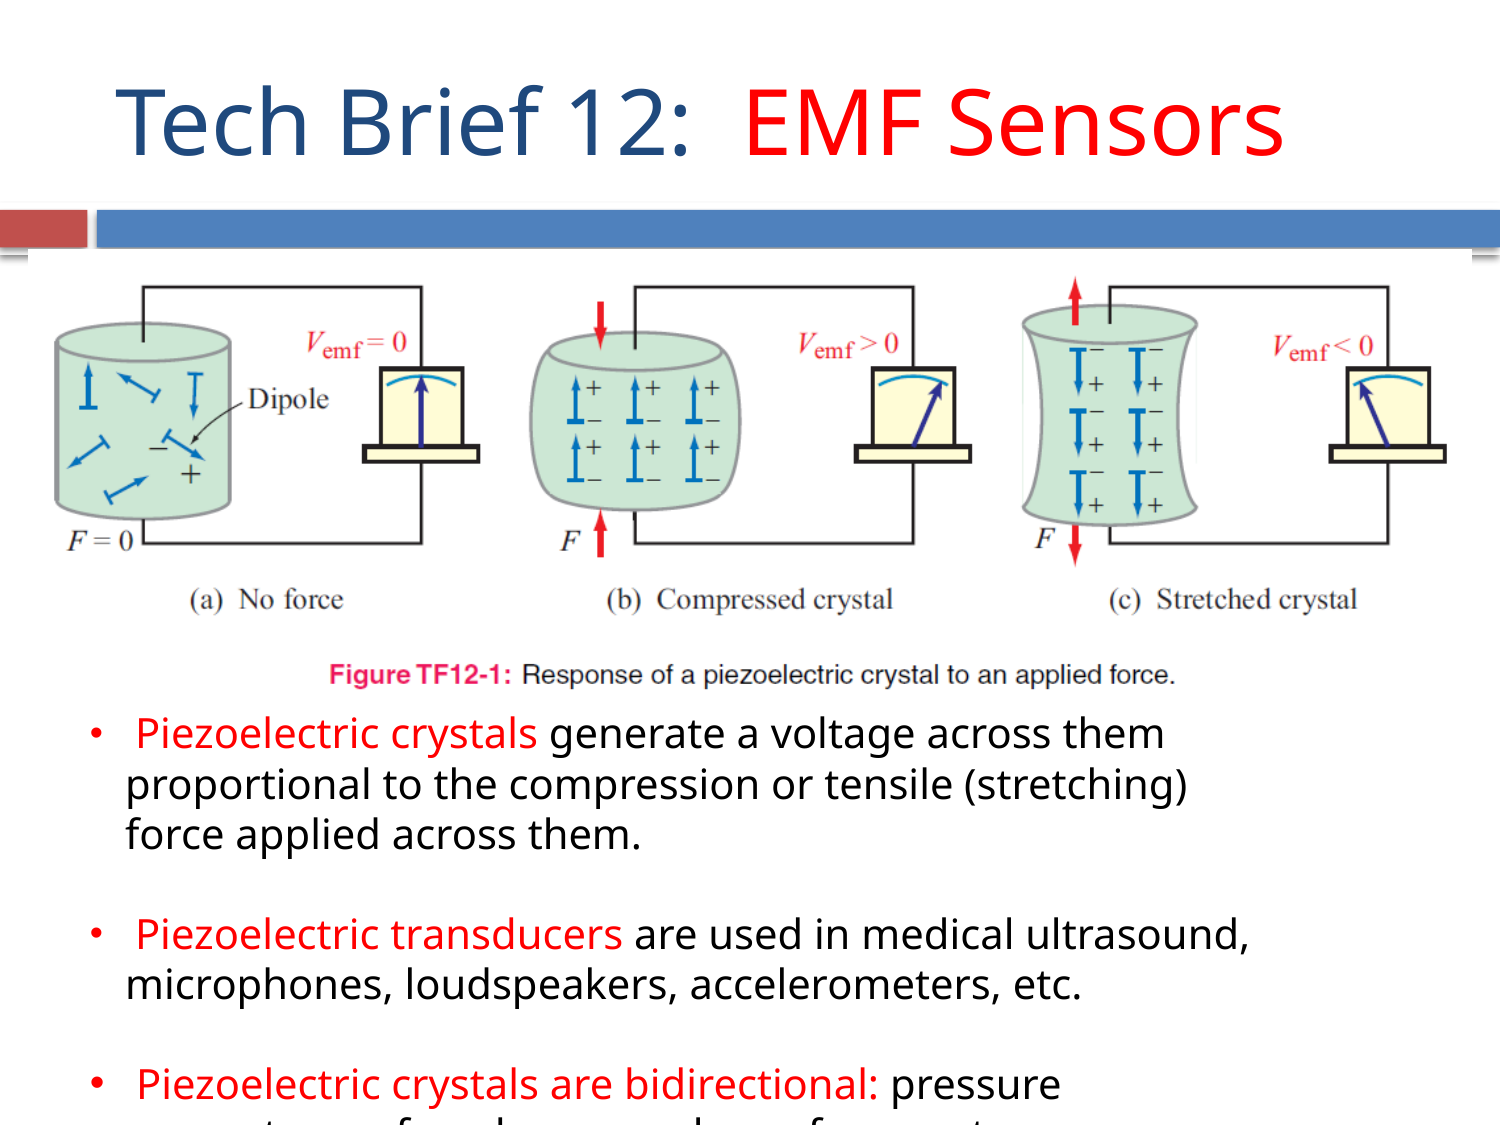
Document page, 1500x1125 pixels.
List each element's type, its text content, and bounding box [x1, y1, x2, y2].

text_box Piezoelectric crystals generate a voltage across them proportional to the compression or tensile (stretching) force applied across them. Piezoelectric transducers are used in medical ultrasound, microphones, loudspeakers, accelerometers, etc. Piezoelectric crystals are bidirectional: pressure generates emf, and conversely, emf generates pressure (through shape distortion). [75, 721, 1275, 1125]
text_box Tech Brief 12: EMF Sensors [100, 37, 1438, 200]
picture [28, 249, 1472, 713]
